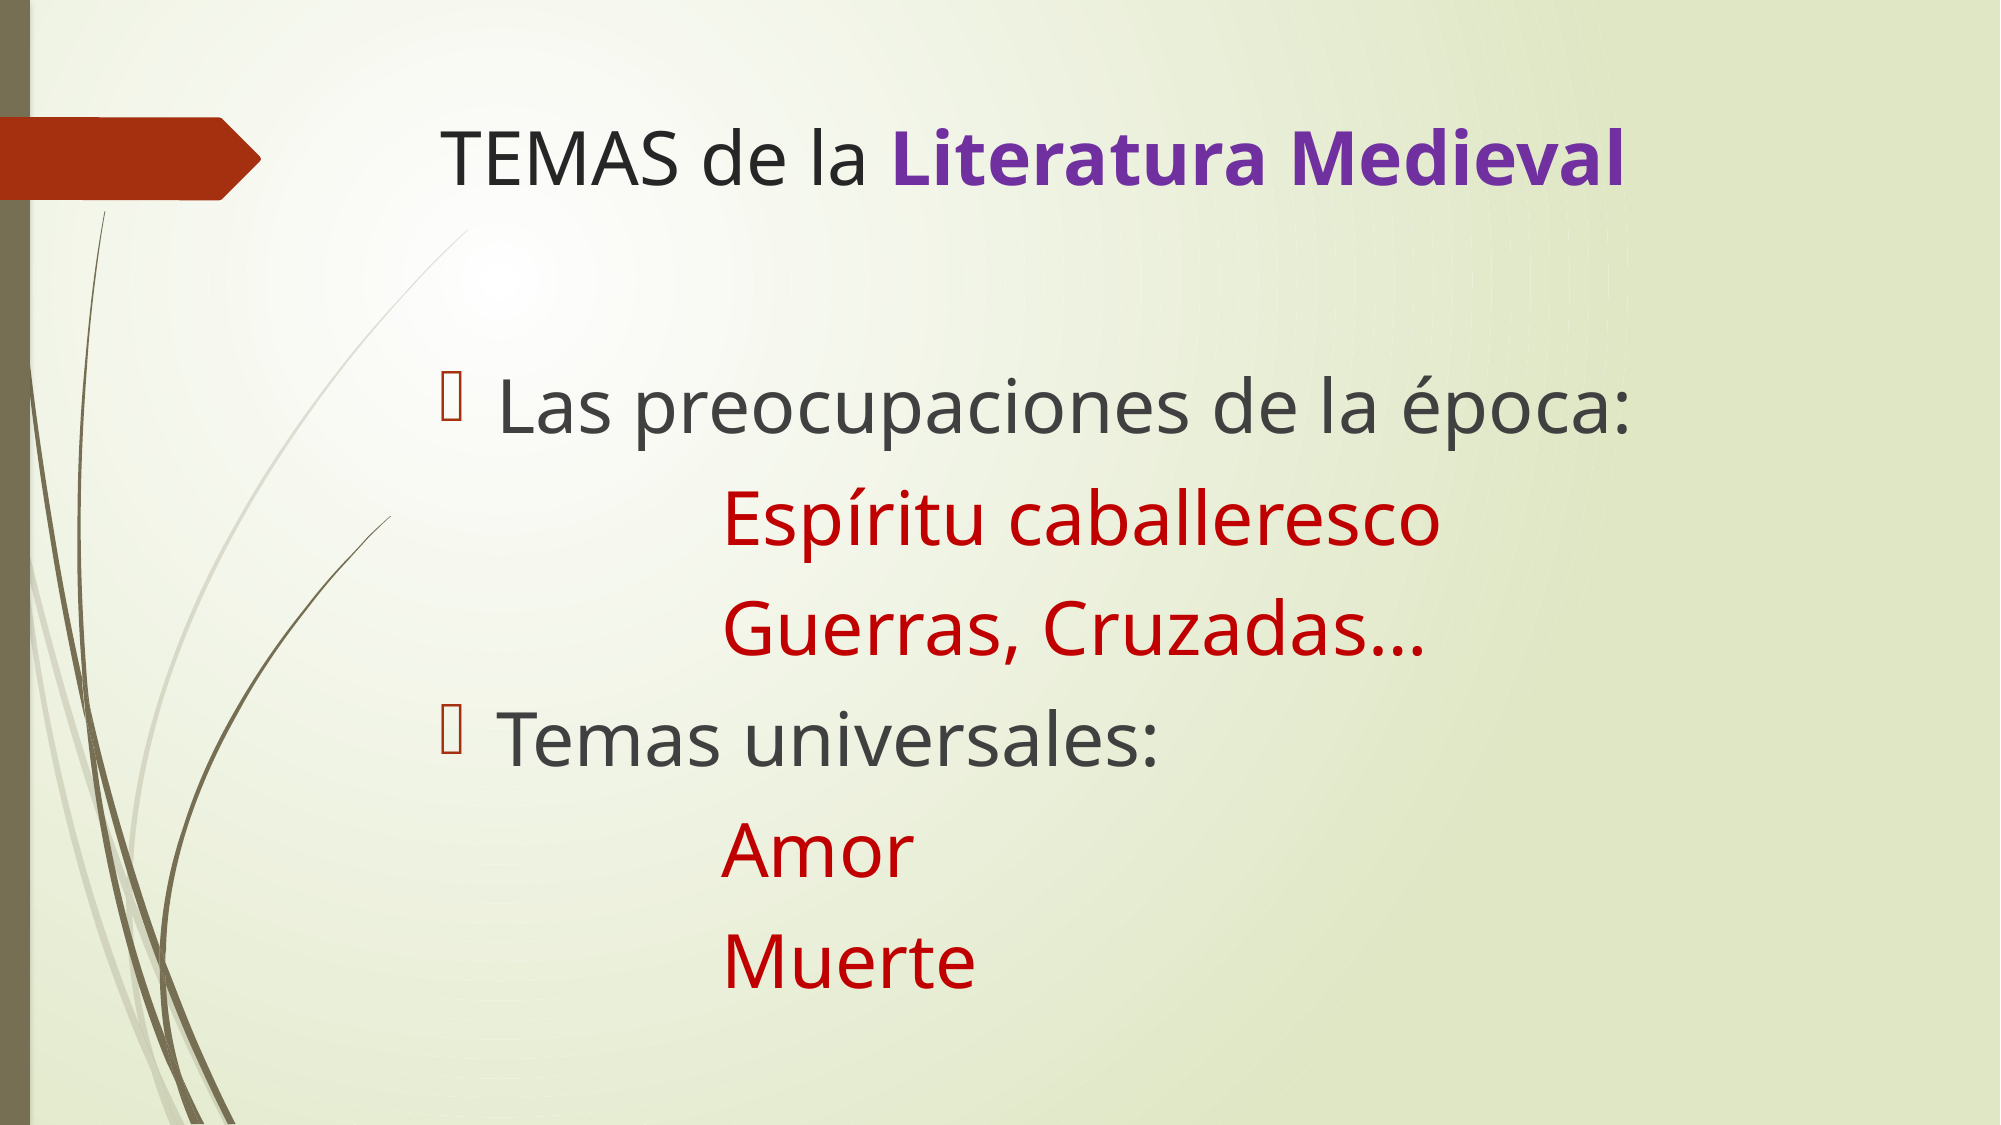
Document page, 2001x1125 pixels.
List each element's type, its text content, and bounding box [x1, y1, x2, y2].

list Las preocupaciones de la época: Espíritu caballeresco Guerras, Cruzadas… Temas universales: Amor Muerte [424, 351, 1888, 1100]
title TEMAS de la Literatura Medieval [425, 102, 1888, 313]
